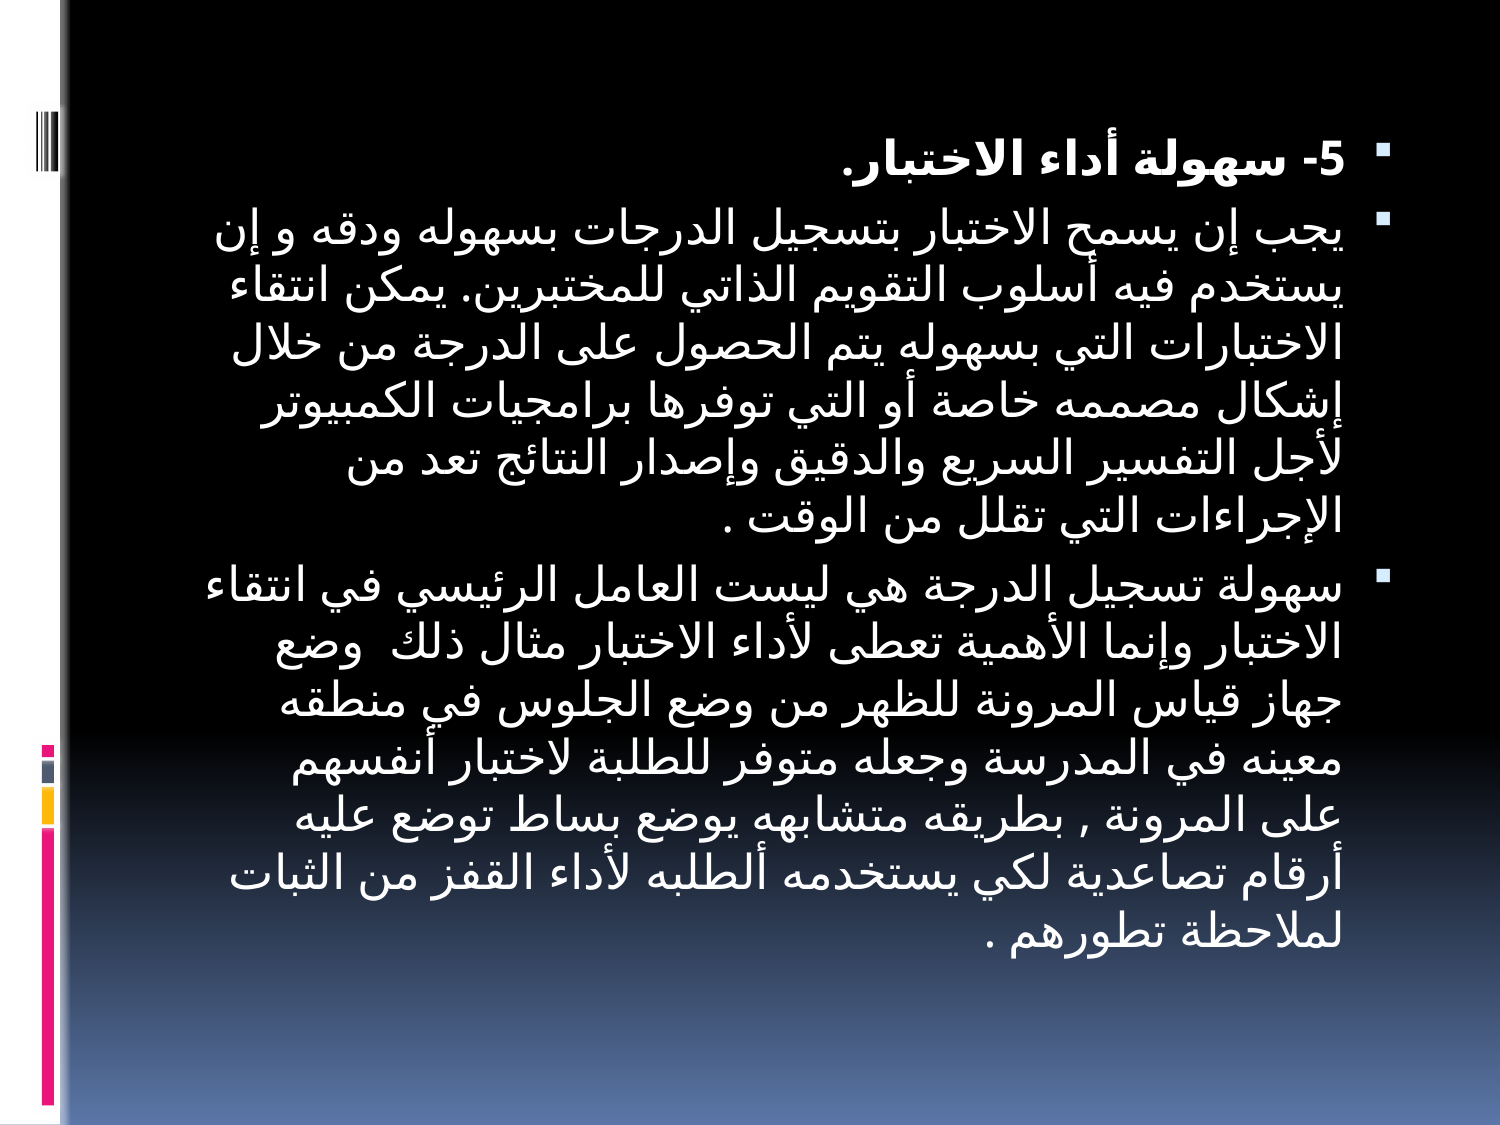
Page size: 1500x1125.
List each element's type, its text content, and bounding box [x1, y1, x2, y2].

list 5- سهولة أداء الاختبار. يجب إن يسمح الاختبار بتسجيل الدرجات بسهوله ودقه و إن يستخدم فيه أسلوب التقويم الذاتي للمختبرين. يمكن انتقاء الاختبارات التي بسهوله يتم الحصول على الدرجة من خلال إشكال مصممه خاصة أو التي توفرها برامجيات الكمبيوتر لأجل التفسير السريع والدقيق وإصدار النتائج تعد من الإجراءات التي تقلل من الوقت . سهولة تسجيل الدرجة هي ليست العامل الرئيسي في انتقاء الاختبار وإنما الأهمية تعطى لأداء الاختبار مثال ذلك وضع جهاز قياس المرونة للظهر من وضع الجلوس في منطقه معينه في المدرسة وجعله متوفر للطلبة لاختبار أنفسهم على المرونة , بطريقه متشابهه يوضع بساط توضع عليه أرقام تصاعدية لكي يستخدمه ألطلبه لأداء القفز من الثبات لملاحظة تطورهم . [187, 120, 1413, 975]
